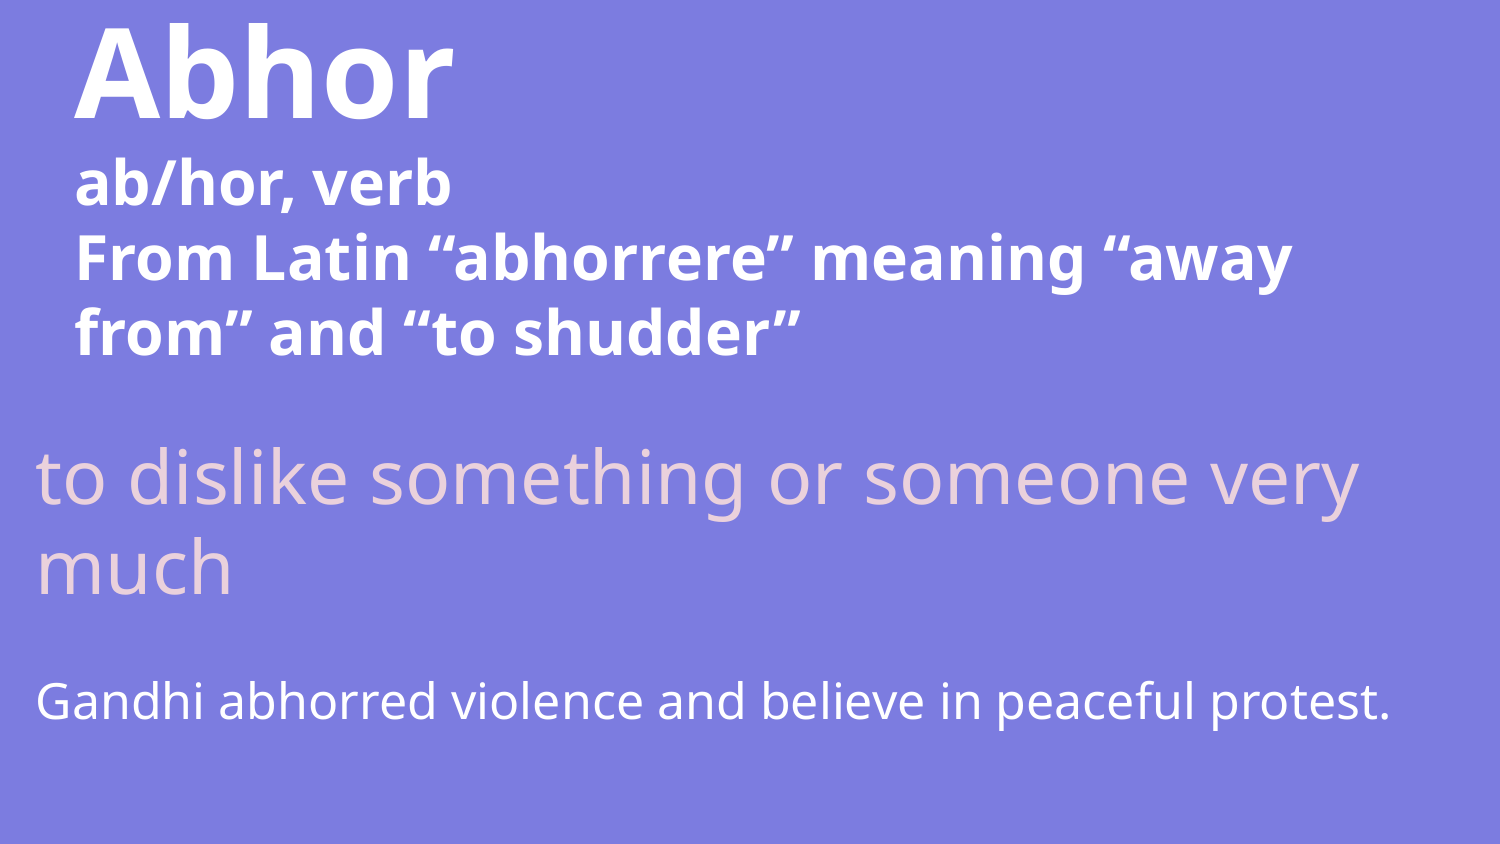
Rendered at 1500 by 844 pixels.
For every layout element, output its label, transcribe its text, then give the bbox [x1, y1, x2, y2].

title Abhor ab/hor, verb From Latin “abhorrere” meaning “away from” and “to shudder” [59, 155, 1369, 207]
text_box to dislike something or someone very much Gandhi abhorred violence and believe in peaceful protest. [20, 414, 1437, 786]
